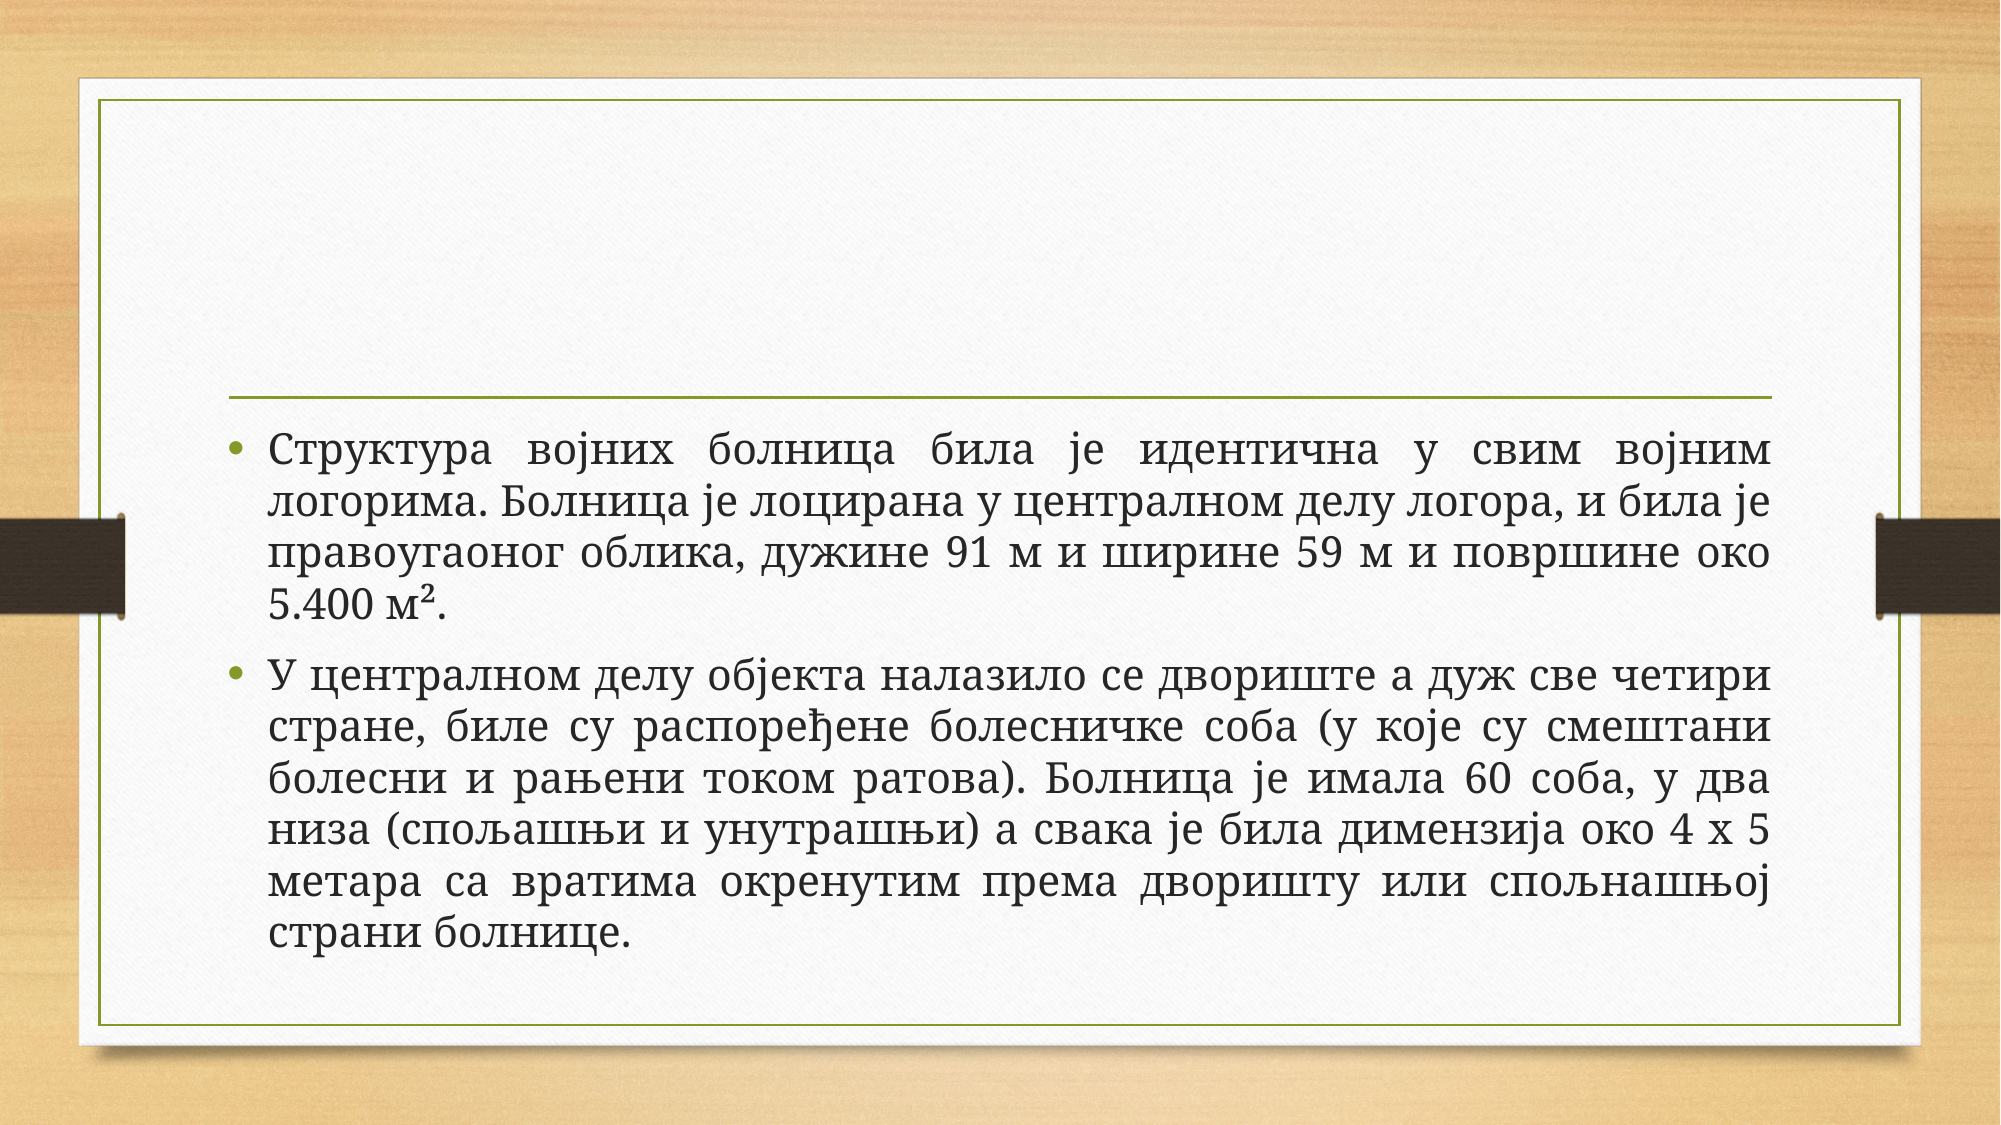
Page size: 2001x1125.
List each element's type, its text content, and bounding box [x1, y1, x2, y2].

list Структура војних болница била је идентична у свим војним логорима. Болница је лоцирана у централном делу логора, и била је правоугаоног облика, дужине 91 м и ширине 59 м и површине око 5.400 м². У централном делу објекта налазило се двориште а дуж све четири стране, биле су распоређене болесничке соба (у које су смештани болесни и рањени током ратова). Болница је имала 60 соба, у два низа (спољашњи и унутрашњи) а свака је била димензија око 4 х 5 метара са вратима окренутим према дворишту или спољнашњој страни болнице. [212, 413, 1788, 964]
picture [0, 0, 2001, 1125]
